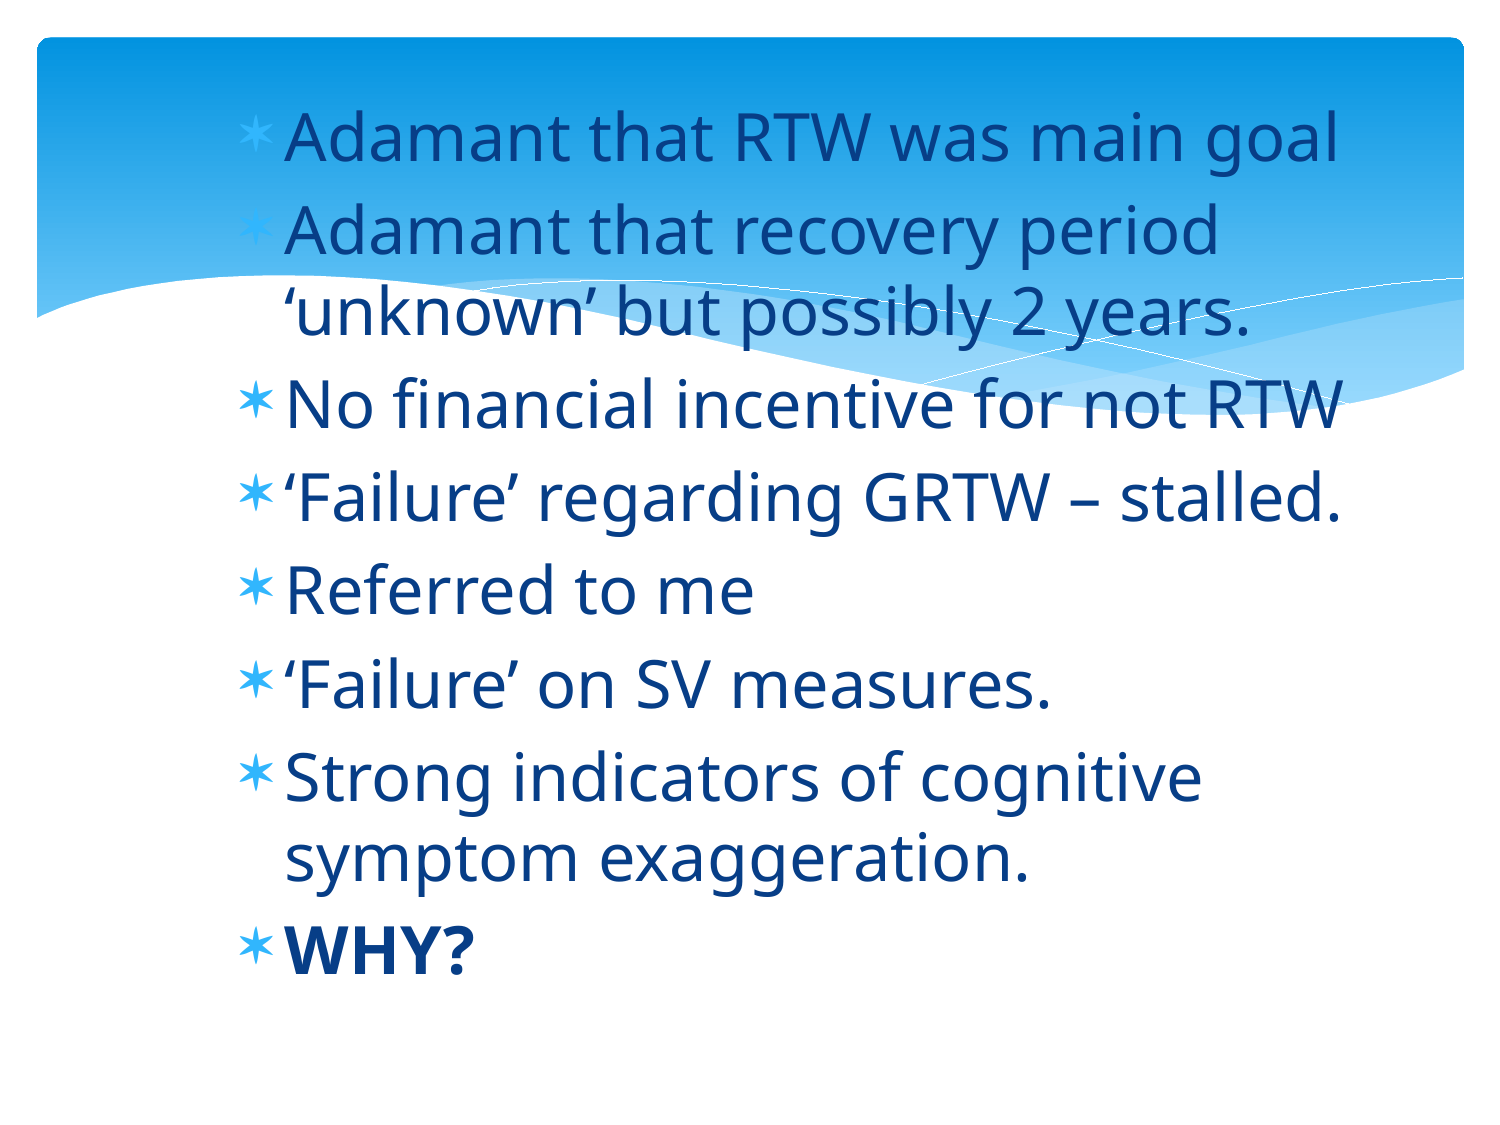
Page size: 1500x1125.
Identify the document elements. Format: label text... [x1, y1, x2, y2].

list Adamant that RTW was main goal Adamant that recovery period ‘unknown’ but possibly 2 years. No financial incentive for not RTW ‘Failure’ regarding GRTW – stalled. Referred to me ‘Failure’ on SV measures. Strong indicators of cognitive symptom exaggeration. WHY? [224, 87, 1425, 975]
